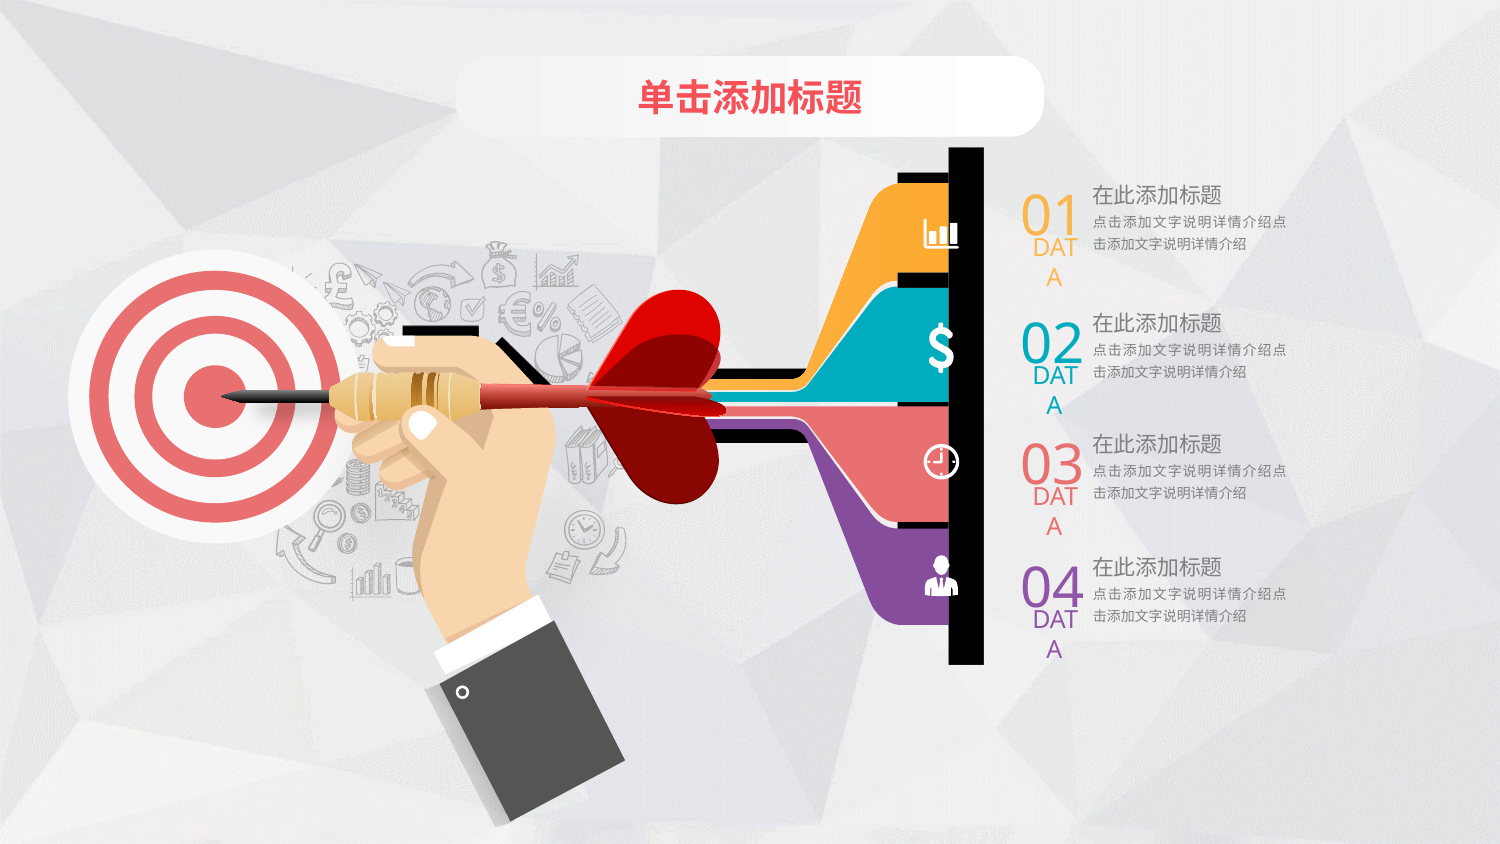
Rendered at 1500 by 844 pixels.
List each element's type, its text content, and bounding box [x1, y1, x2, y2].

text_box 单击添加标题 [454, 54, 1046, 138]
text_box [923, 218, 960, 249]
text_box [924, 555, 958, 597]
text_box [991, 172, 1302, 300]
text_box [991, 300, 1302, 421]
picture [0, 0, 1500, 844]
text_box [991, 544, 1302, 672]
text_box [221, 147, 984, 834]
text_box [68, 249, 221, 544]
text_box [923, 443, 960, 480]
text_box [991, 421, 1302, 544]
